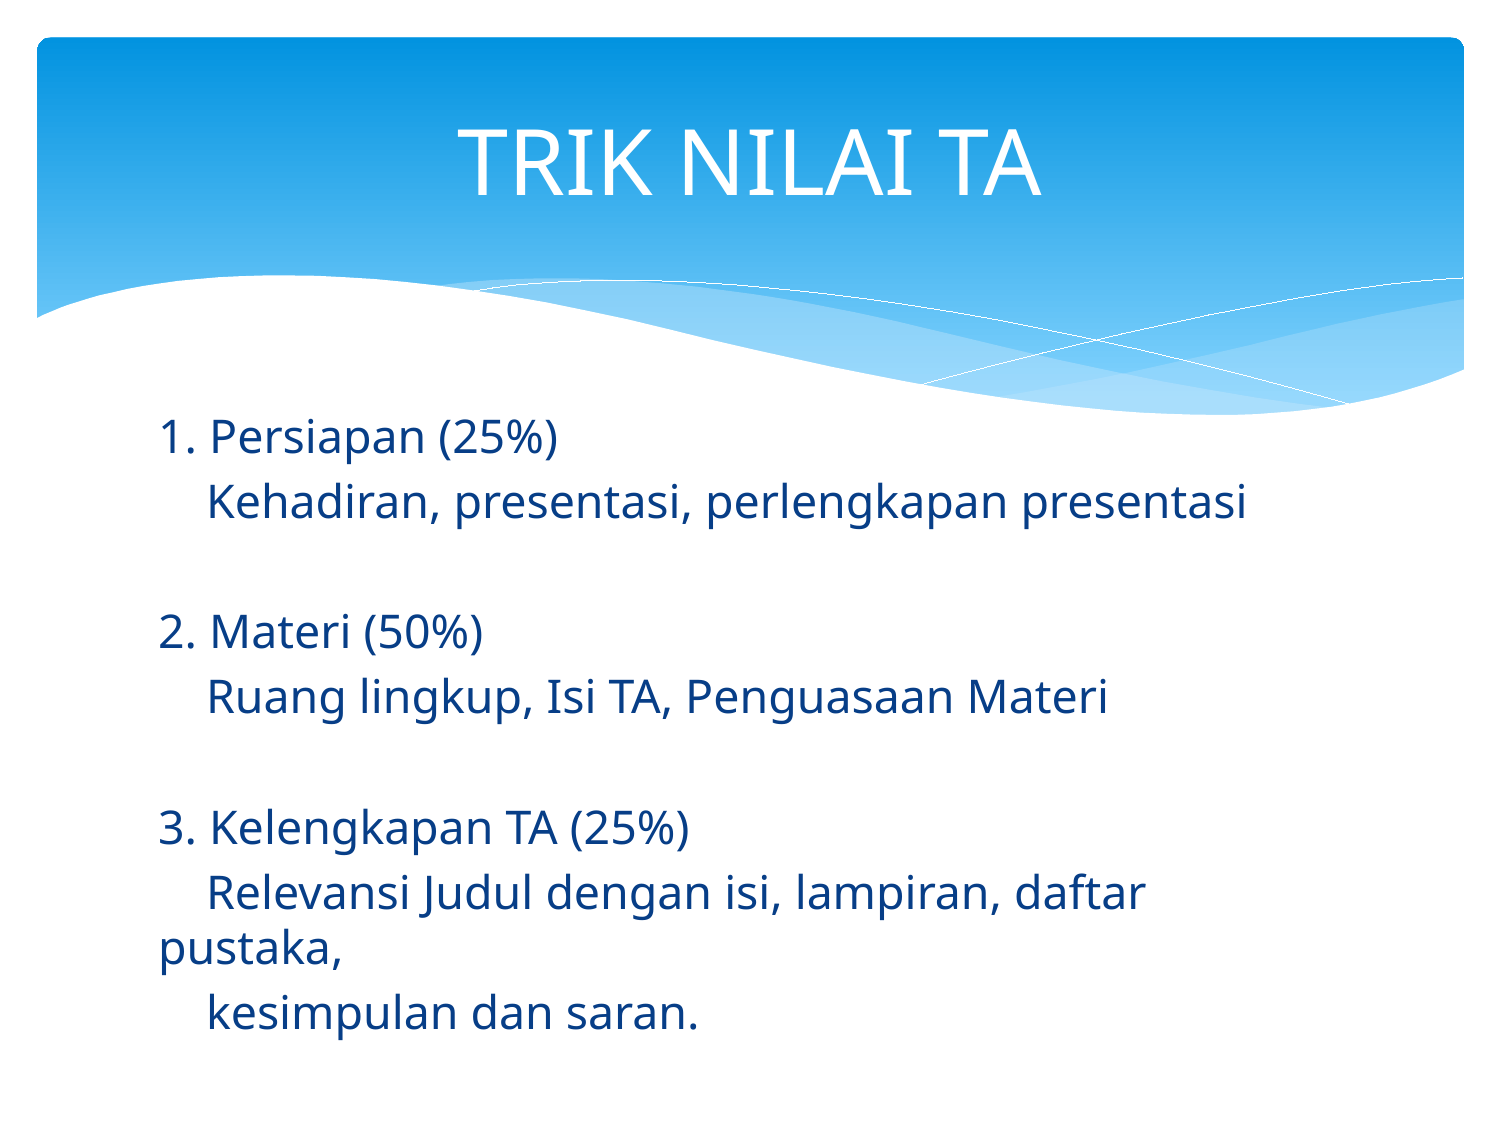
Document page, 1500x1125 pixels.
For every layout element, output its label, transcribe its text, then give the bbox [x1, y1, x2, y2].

title TRIK NILAI TA [75, 55, 1425, 261]
list 1. Persiapan (25%) Kehadiran, presentasi, perlengkapan presentasi 2. Materi (50%) Ruang lingkup, Isi TA, Penguasaan Materi 3. Kelengkapan TA (25%) Relevansi Judul dengan isi, lampiran, daftar pustaka, kesimpulan dan saran. [143, 399, 1359, 1050]
